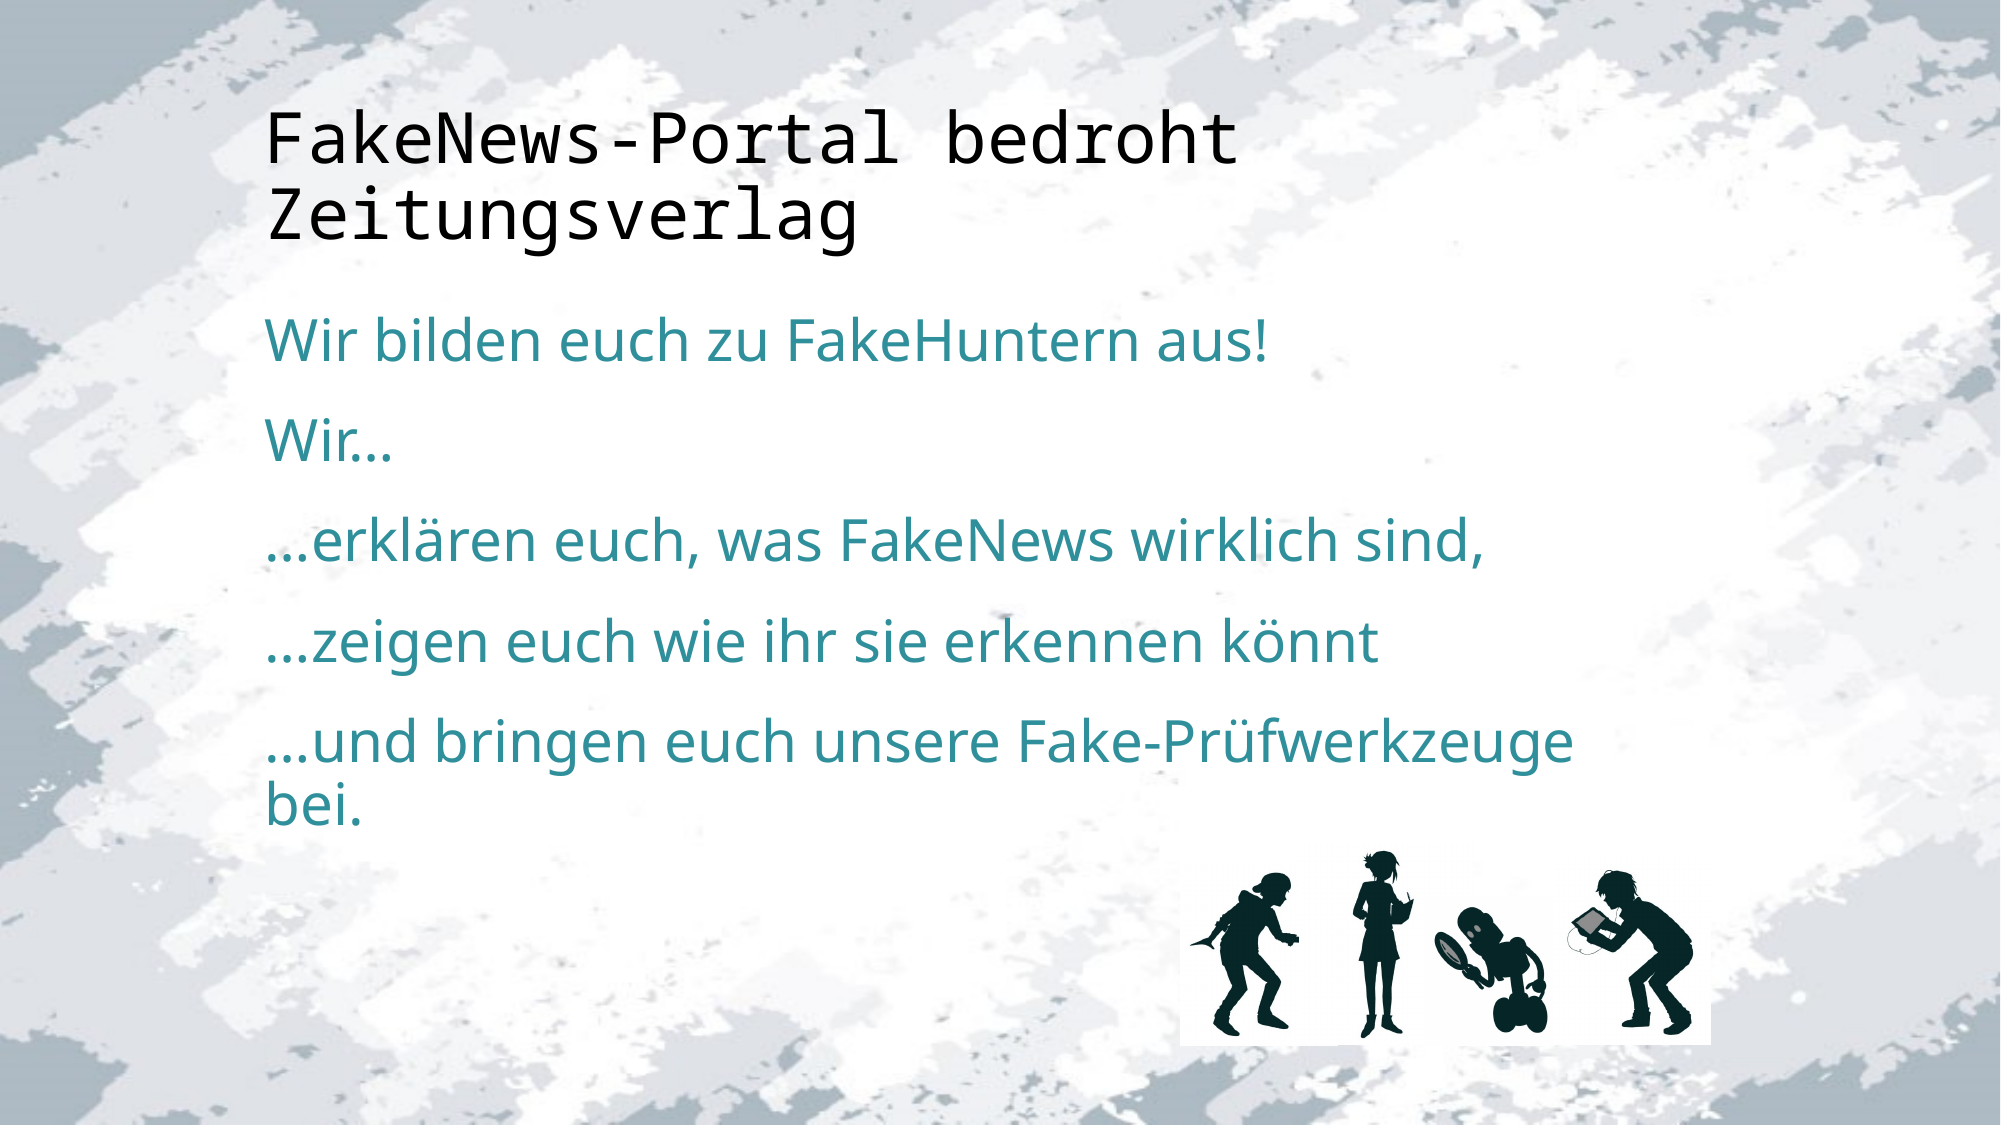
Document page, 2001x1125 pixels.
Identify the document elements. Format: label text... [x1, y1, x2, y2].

text_box Wir bilden euch zu FakeHuntern aus! Wir… …erklären euch, was FakeNews wirklich sind, …zeigen euch wie ihr sie erkennen könnt …und bringen euch unsere Fake-Prüfwerkzeuge bei. [249, 303, 1671, 1004]
title FakeNews-Portal bedroht Zeitungsverlag [249, 75, 1858, 263]
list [1426, 896, 1554, 1046]
picture [0, 0, 2001, 1125]
